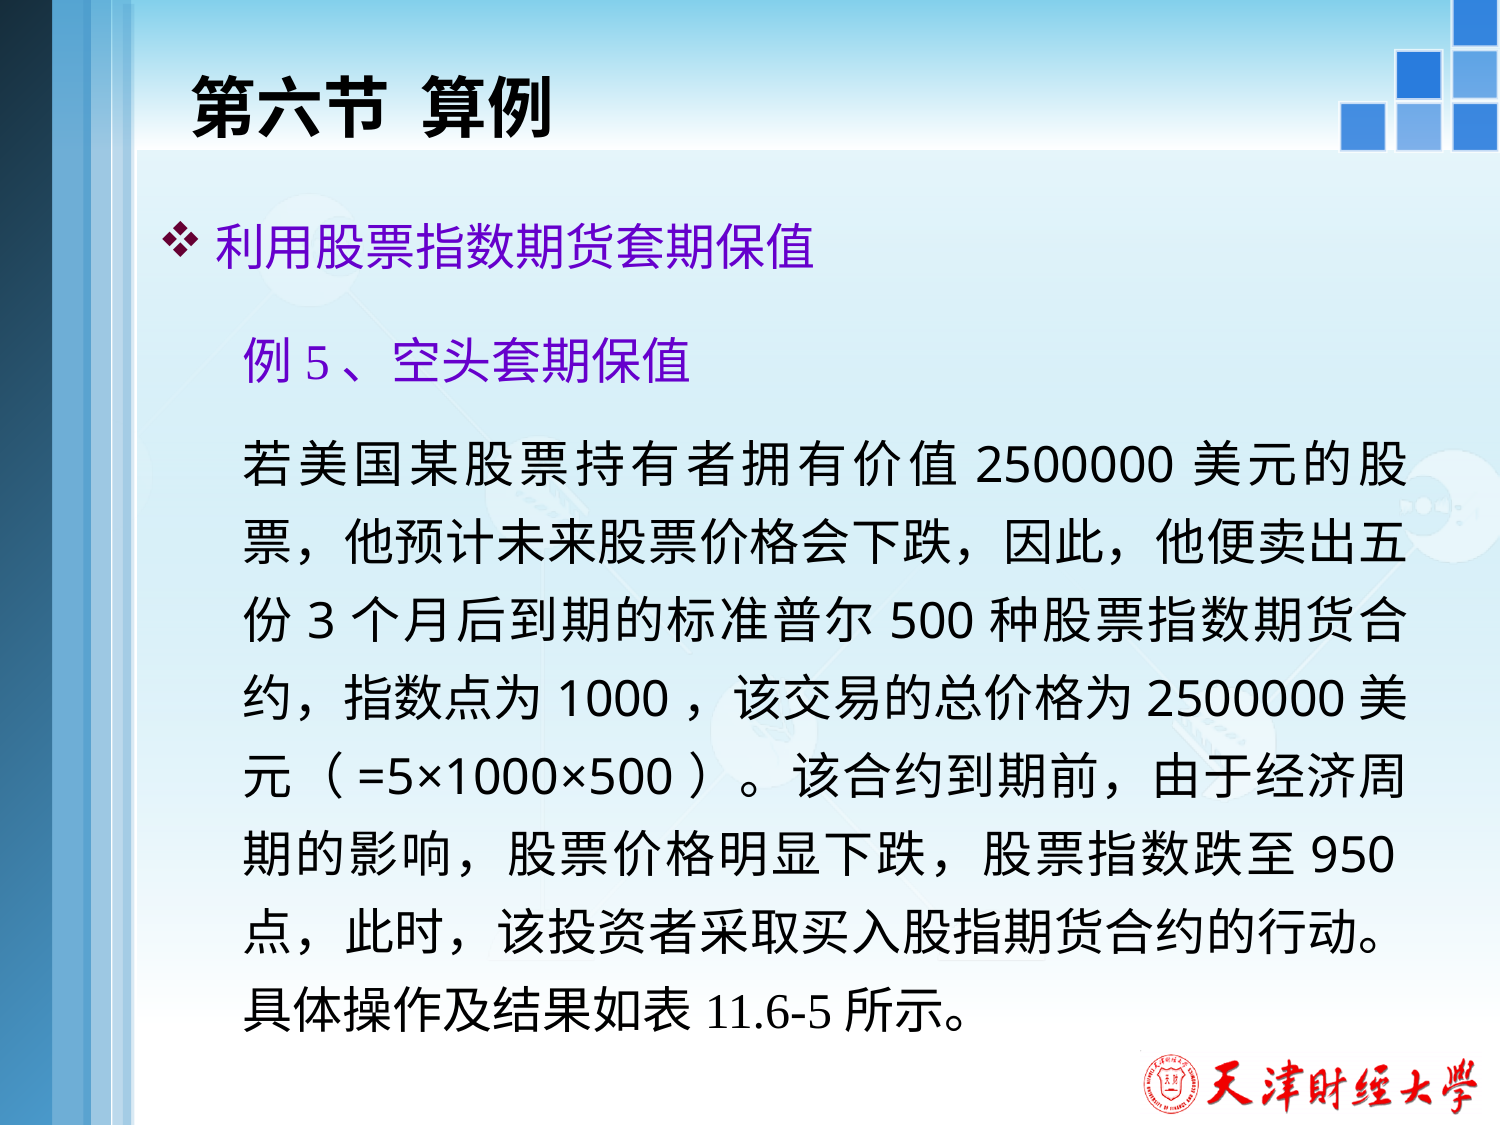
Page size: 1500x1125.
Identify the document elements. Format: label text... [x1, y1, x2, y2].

text_box 利用股票指数期货套期保值 [144, 207, 1094, 283]
picture [1131, 1049, 1500, 1119]
text_box 例5、空头套期保值 若美国某股票持有者拥有价值2500000美元的股票，他预计未来股票价格会下跌，因此，他便卖出五份3个月后到期的标准普尔500种股票指数期货合约，指数点为1000，该交易的总价格为2500000美元（=5×1000×500）。该合约到期前，由于经济周期的影响，股票价格明显下跌，股票指数跌至950点，此时，该投资者采取买入股指期货合约的行动。具体操作及结果如表11.6-5所示。 [228, 292, 1424, 1046]
title 第六节 算例 [174, 75, 1175, 138]
picture [132, 150, 1500, 965]
